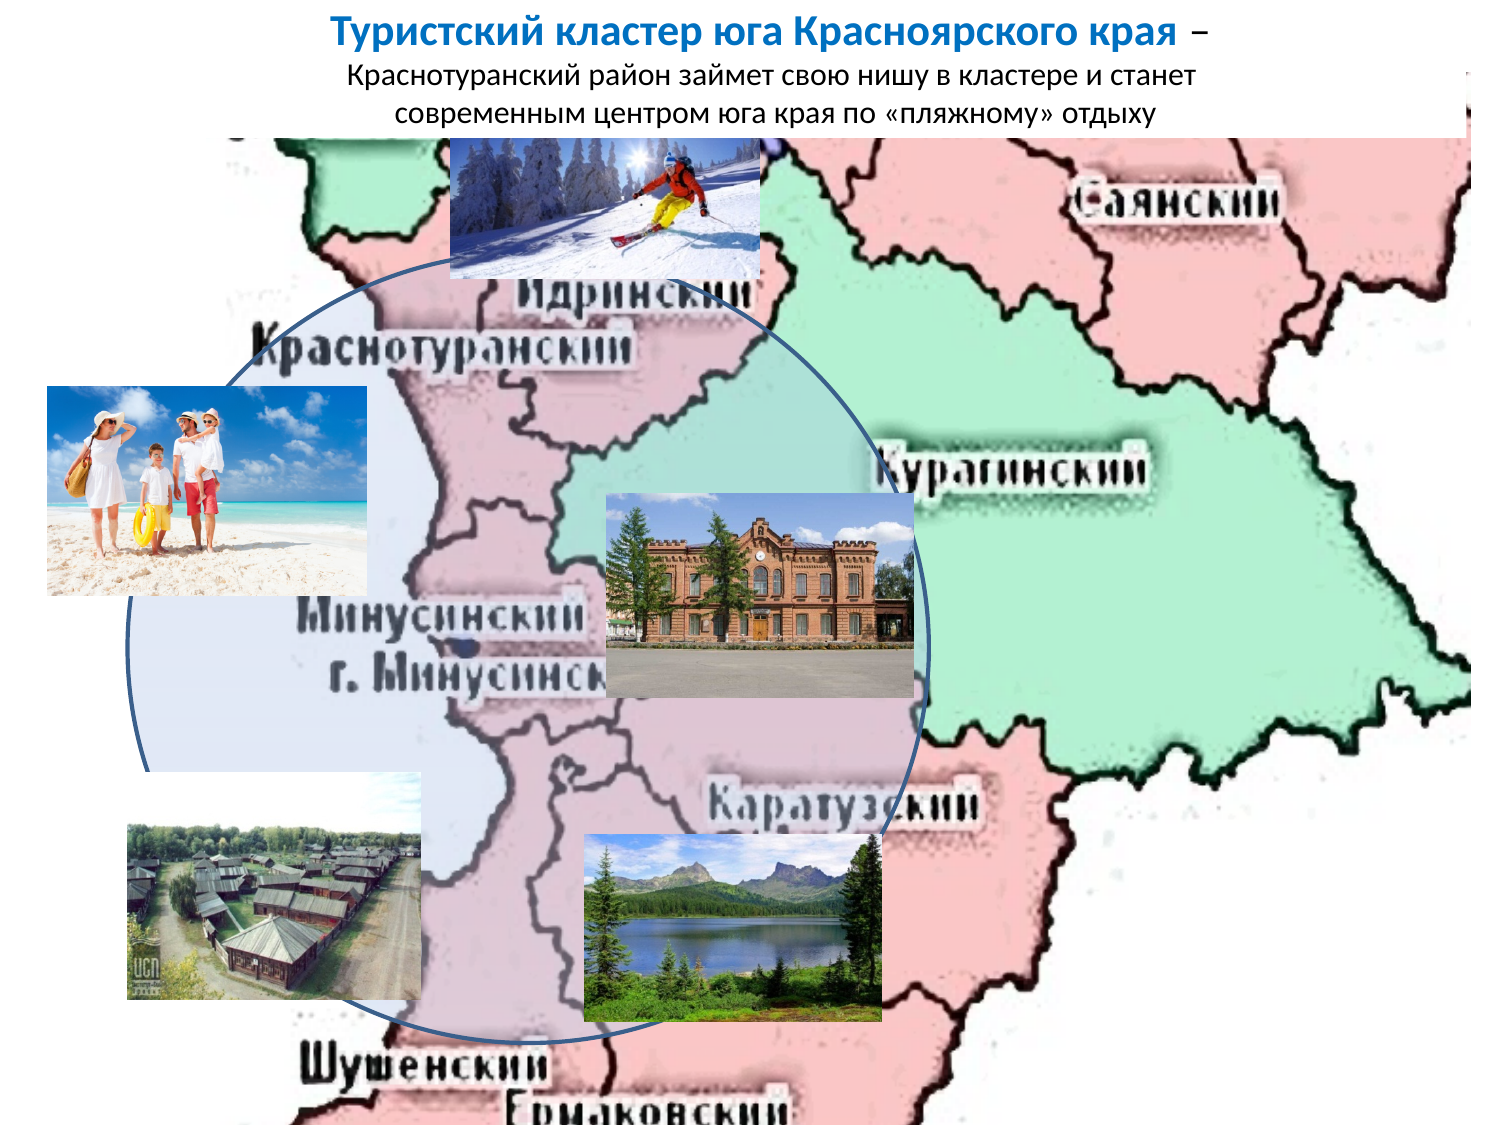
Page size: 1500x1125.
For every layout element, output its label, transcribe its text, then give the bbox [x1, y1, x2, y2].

text_box Туристский кластер юга Красноярского края – Краснотуранский район займет свою нишу в кластере и станет современным центром юга края по «пляжному» отдыху [84, 0, 1467, 138]
picture [46, 71, 1471, 1125]
text_box [125, 604, 201, 770]
